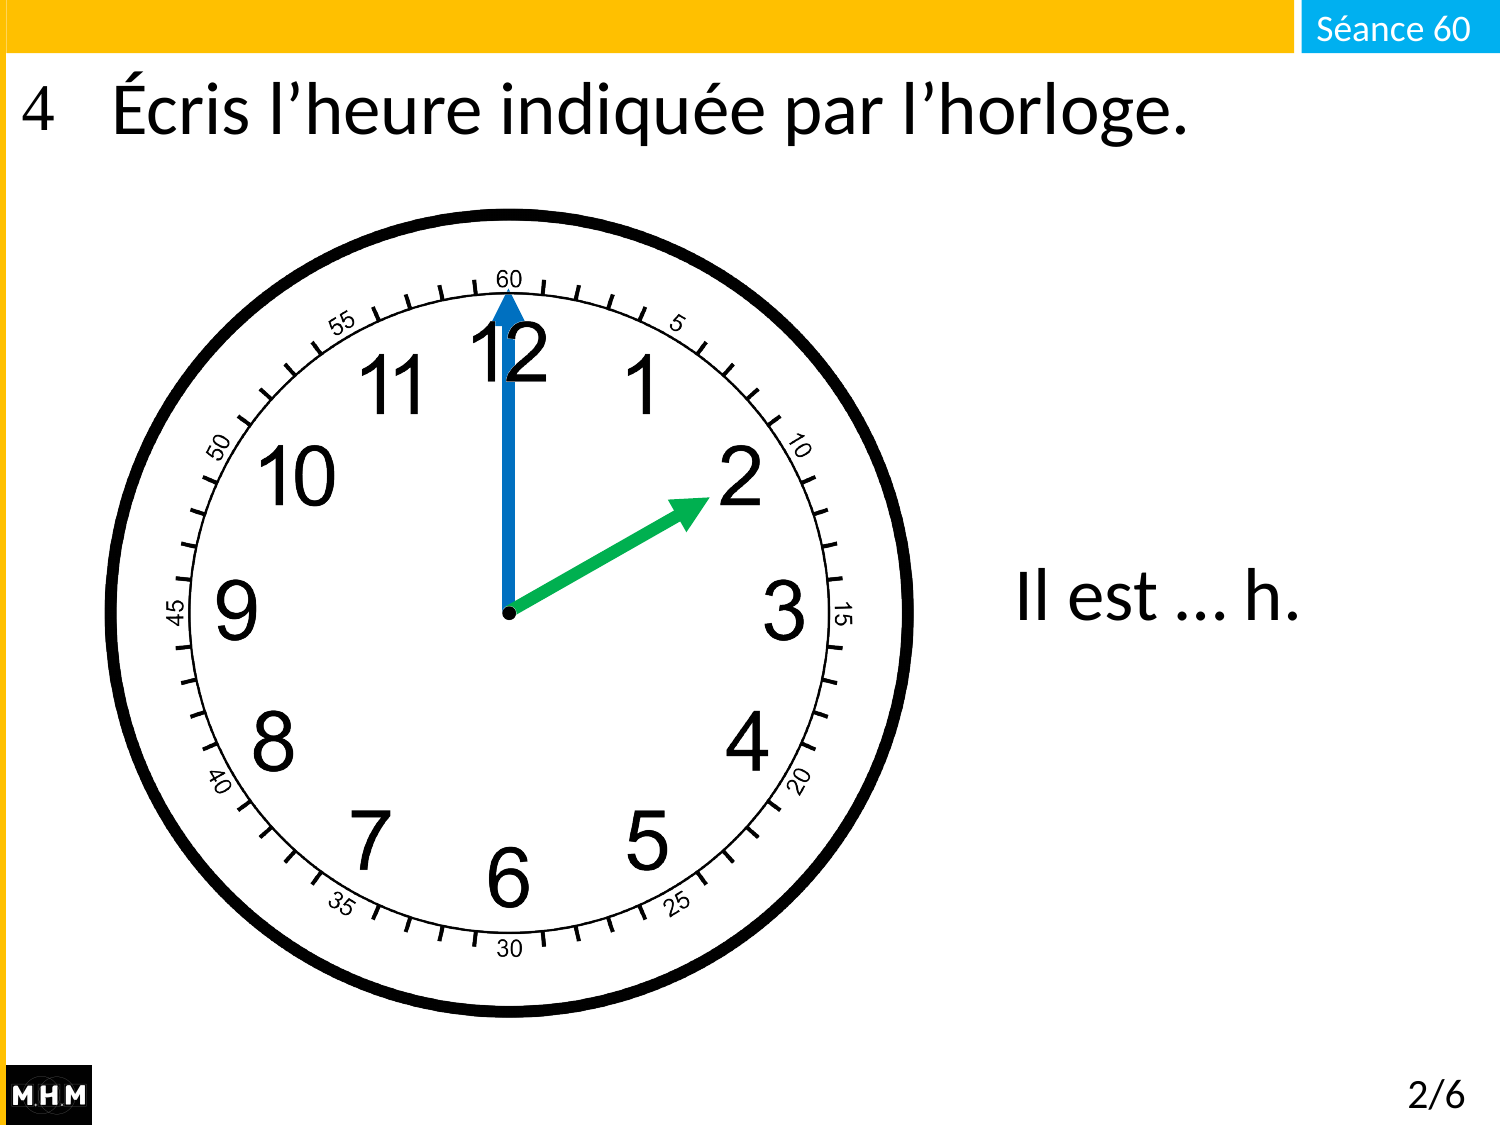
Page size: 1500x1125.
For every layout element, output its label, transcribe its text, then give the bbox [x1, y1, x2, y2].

title Écris l’heure indiquée par l’horloge. [96, 60, 1391, 160]
picture [6, 1065, 92, 1125]
picture [67, 187, 945, 1042]
text_box Il est … h. [999, 546, 1391, 646]
list 2/6 [1373, 1064, 1500, 1125]
